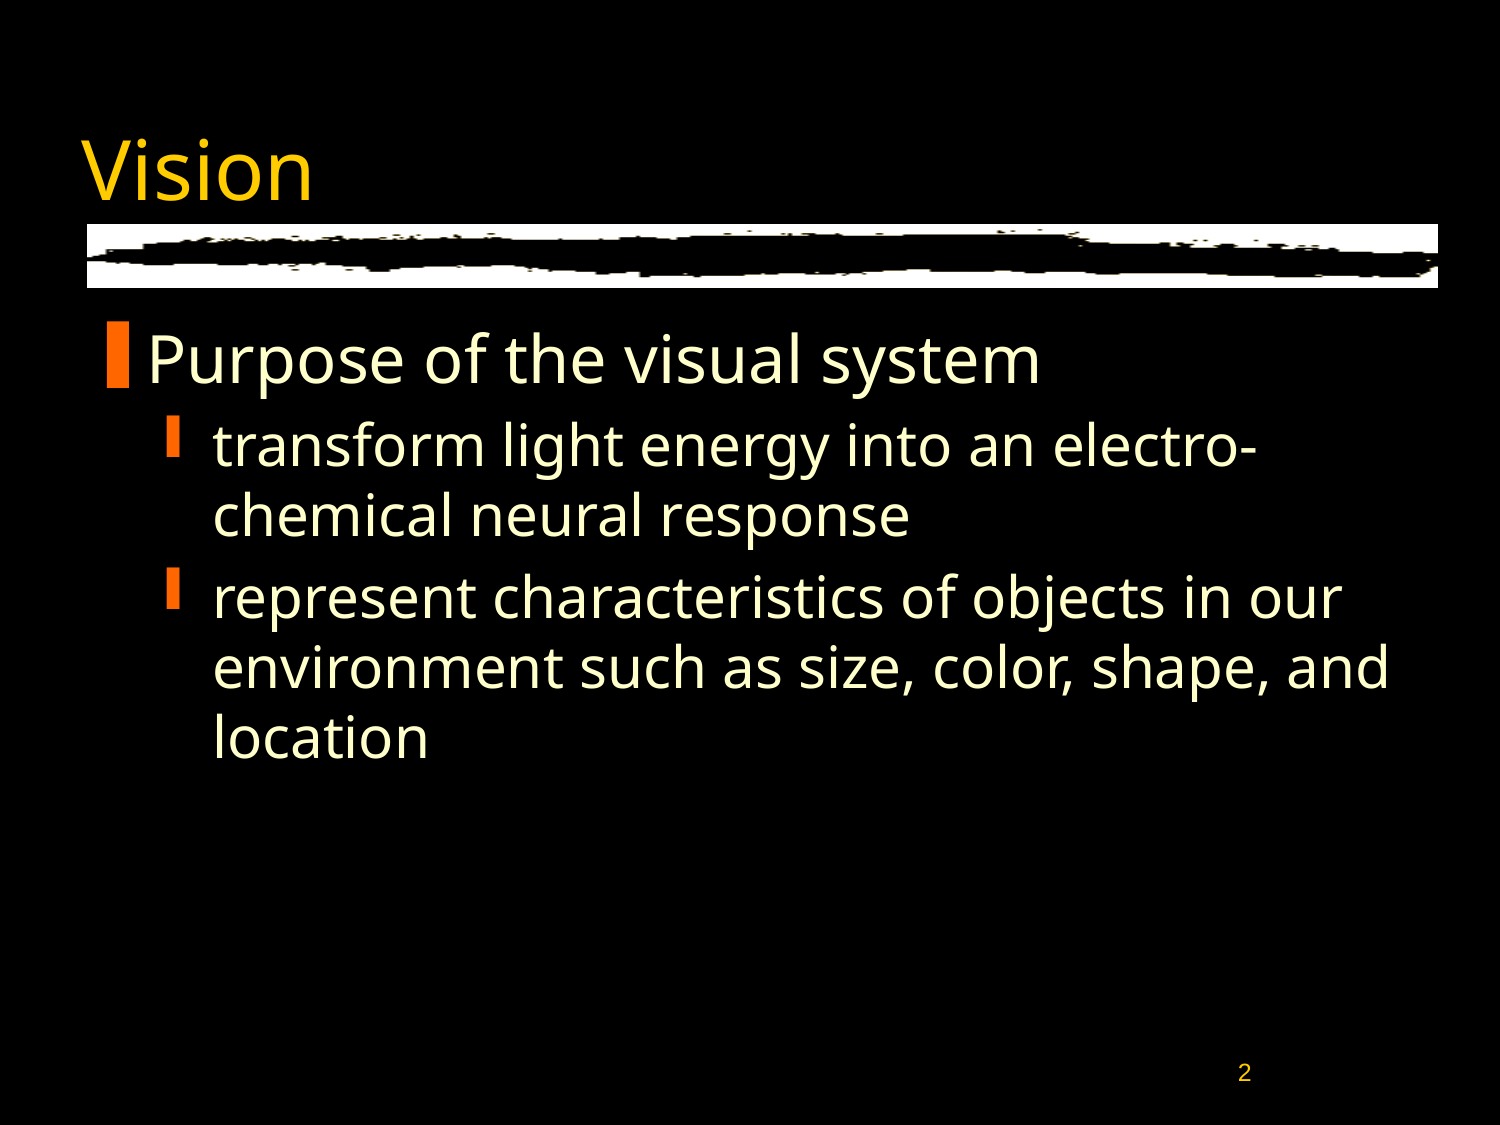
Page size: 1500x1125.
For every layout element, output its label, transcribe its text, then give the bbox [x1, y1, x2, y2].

list Purpose of the visual system transform light energy into an electro-chemical neural response represent characteristics of objects in our environment such as size, color, shape, and location [74, 309, 1417, 994]
title Vision [66, 37, 1342, 226]
